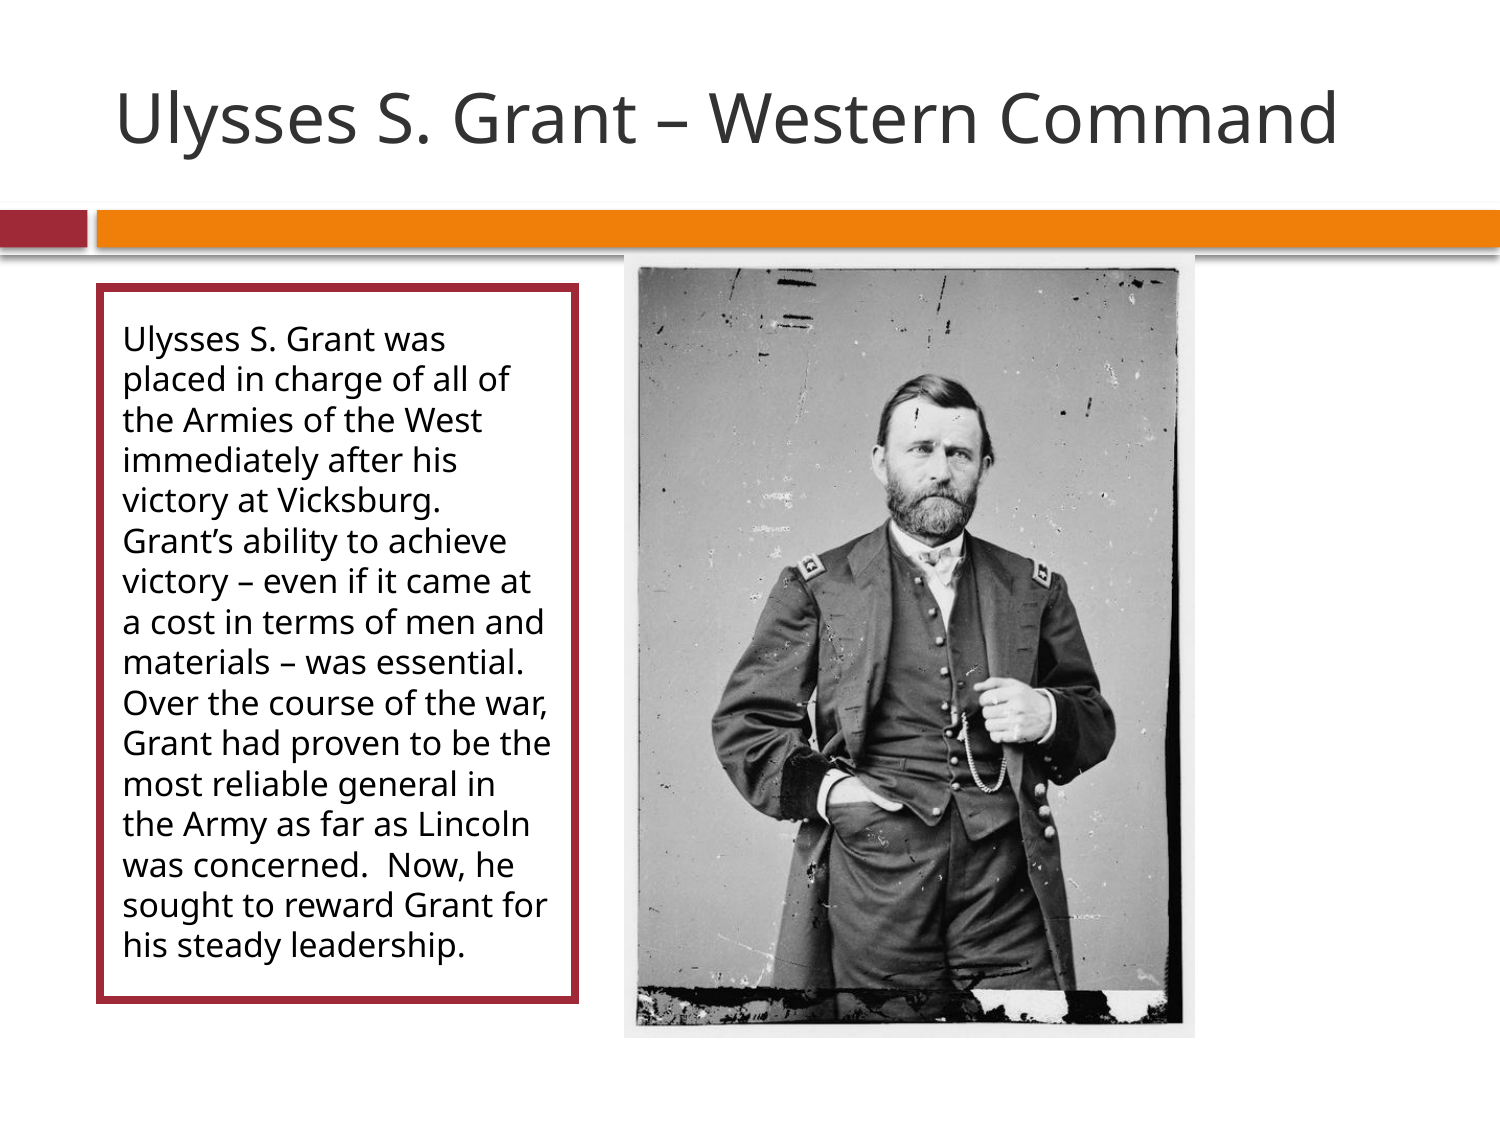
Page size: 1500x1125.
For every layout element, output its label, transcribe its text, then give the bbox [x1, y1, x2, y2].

title Ulysses S. Grant – Western Command [99, 44, 1425, 188]
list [624, 255, 1196, 1038]
list Ulysses S. Grant was placed in charge of all of the Armies of the West immediately after his victory at Vicksburg. Grant’s ability to achieve victory – even if it came at a cost in terms of men and materials – was essential. Over the course of the war, Grant had proven to be the most reliable general in the Army as far as Lincoln was concerned. Now, he sought to reward Grant for his steady leadership. [96, 283, 579, 1004]
